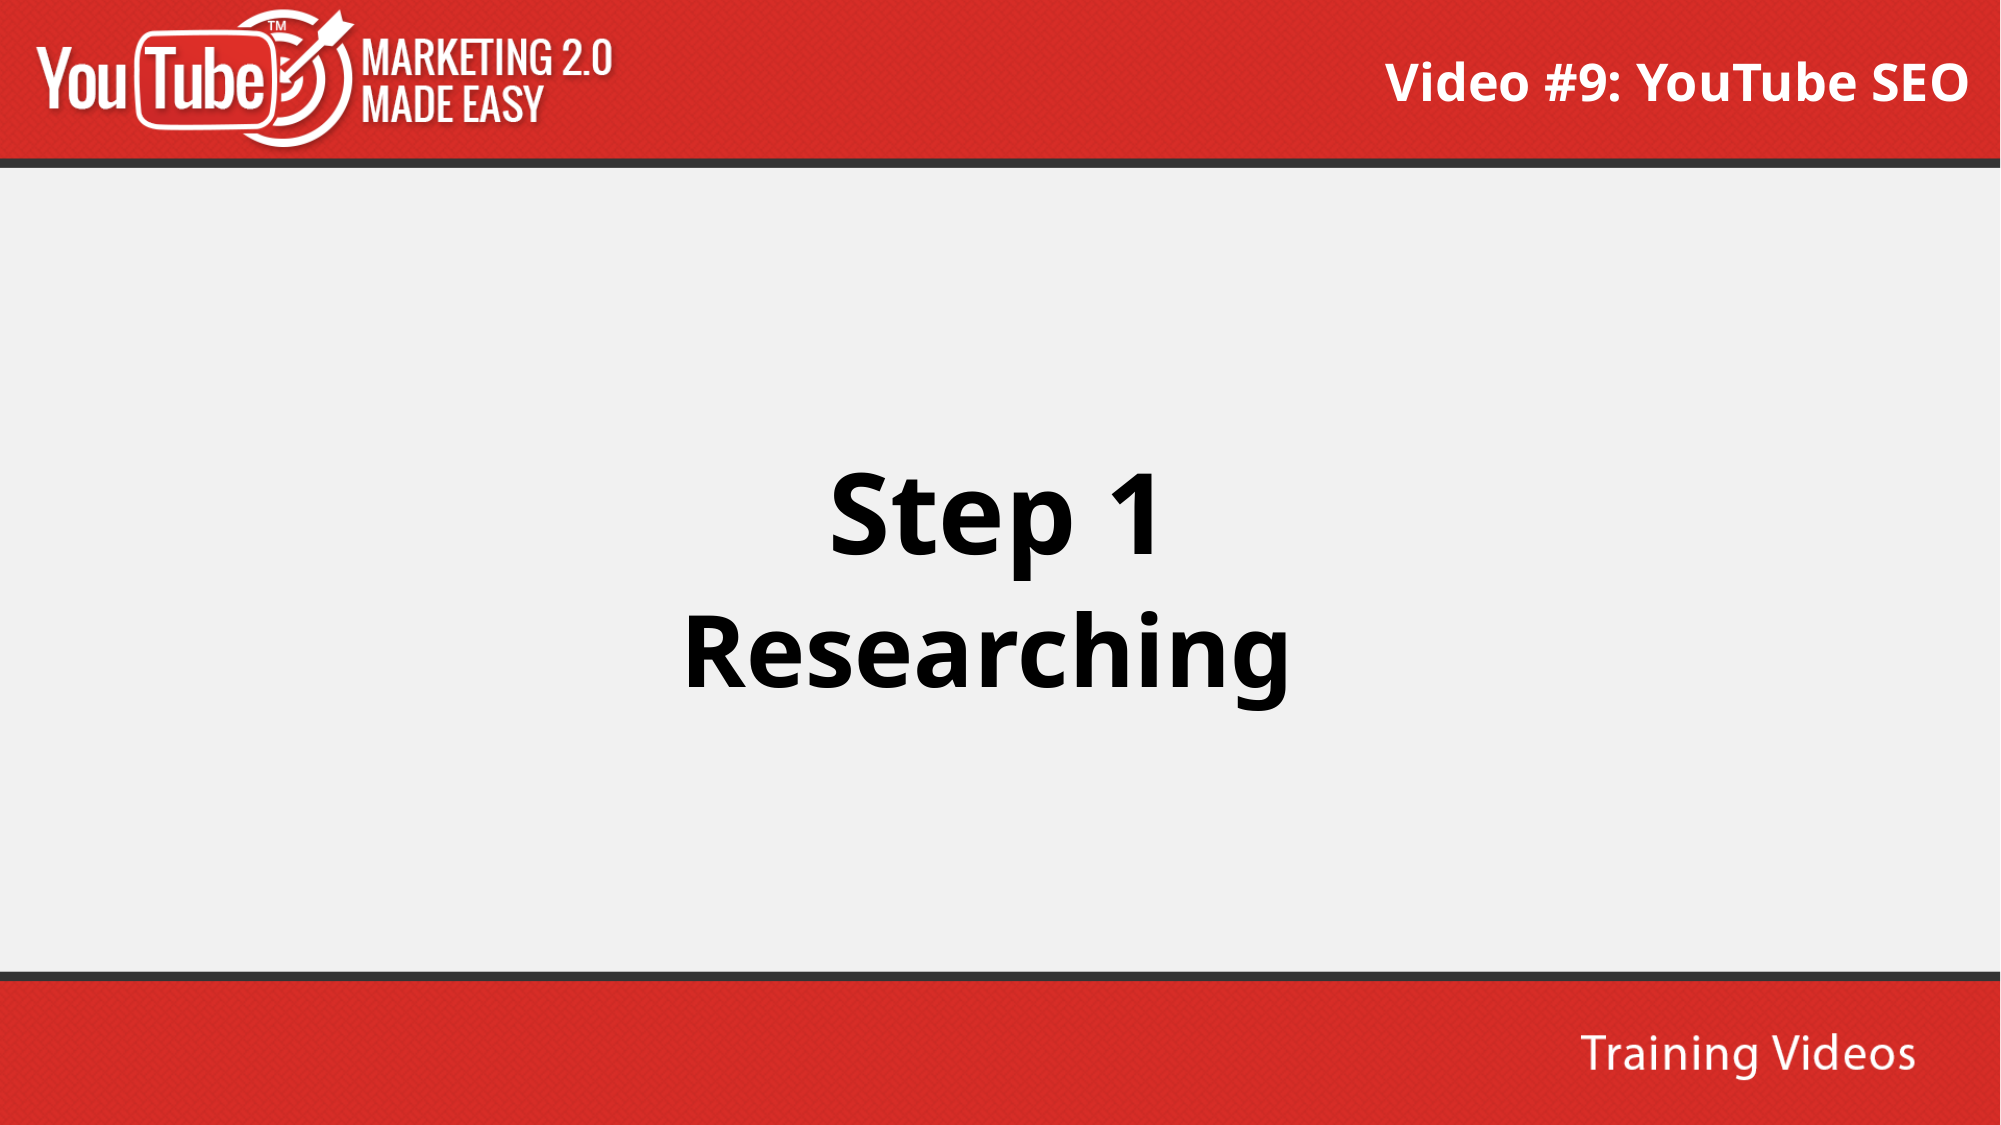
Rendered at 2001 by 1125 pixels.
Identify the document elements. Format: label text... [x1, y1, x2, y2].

text_box Researching [316, 561, 1685, 715]
picture [0, 0, 2001, 1125]
text_box Video #9: YouTube SEO [855, 41, 1986, 119]
text_box Step 1 [619, 367, 1379, 585]
